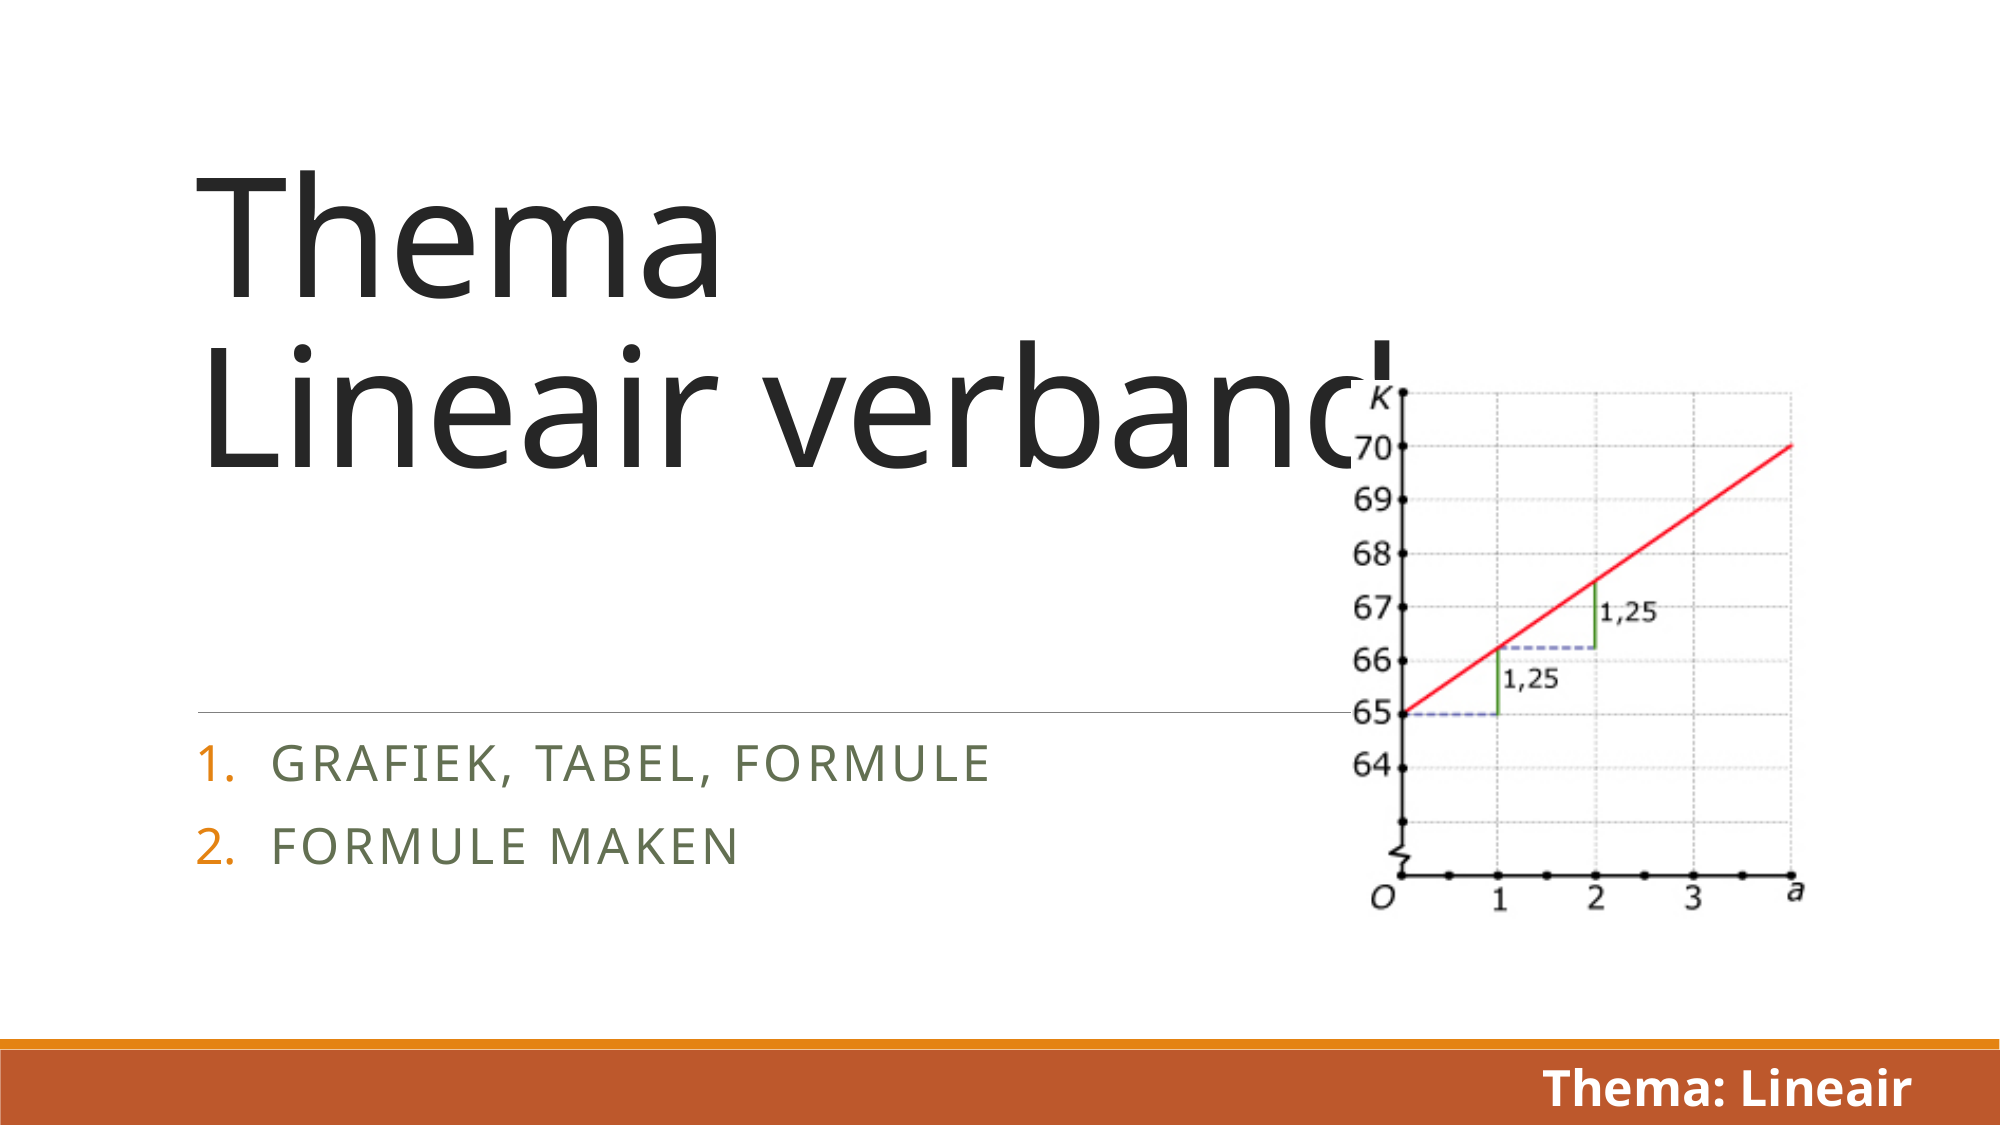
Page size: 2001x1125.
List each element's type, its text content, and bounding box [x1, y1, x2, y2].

title Thema Lineair verband [180, 124, 1830, 710]
picture [1351, 380, 1821, 919]
subtitle Grafiek, tabel, formule Formule maken [180, 730, 1348, 919]
text_box Thema: Lineair Verband [1470, 1049, 1985, 1125]
